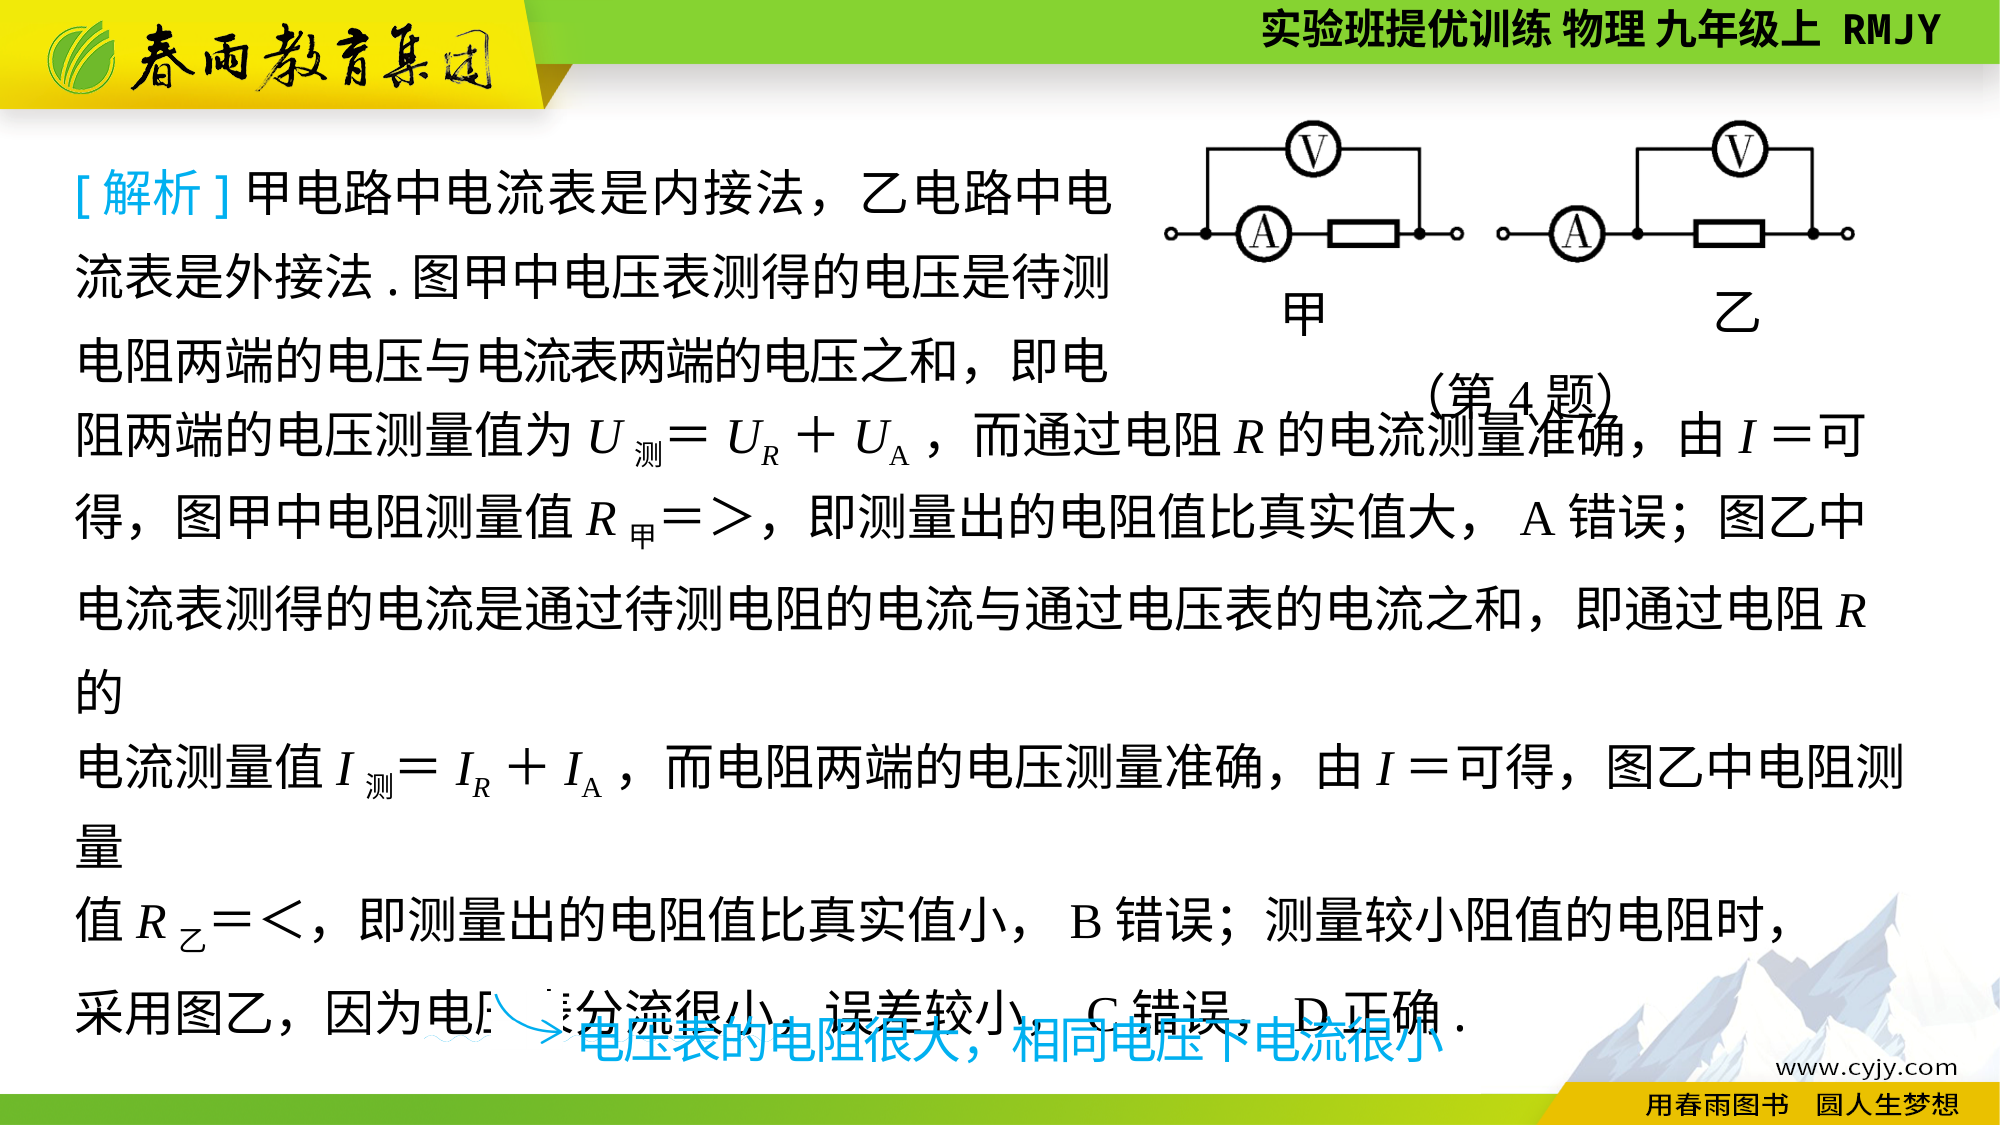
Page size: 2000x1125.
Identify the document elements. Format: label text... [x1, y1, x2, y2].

text_box 电压表的电阻很大，相同电压下电流很小 [561, 971, 1589, 1076]
text_box （第4题） [1381, 327, 1660, 433]
picture [0, 0, 2000, 1125]
text_box 乙 [1697, 282, 1777, 348]
text_box 甲 [1264, 282, 1345, 350]
